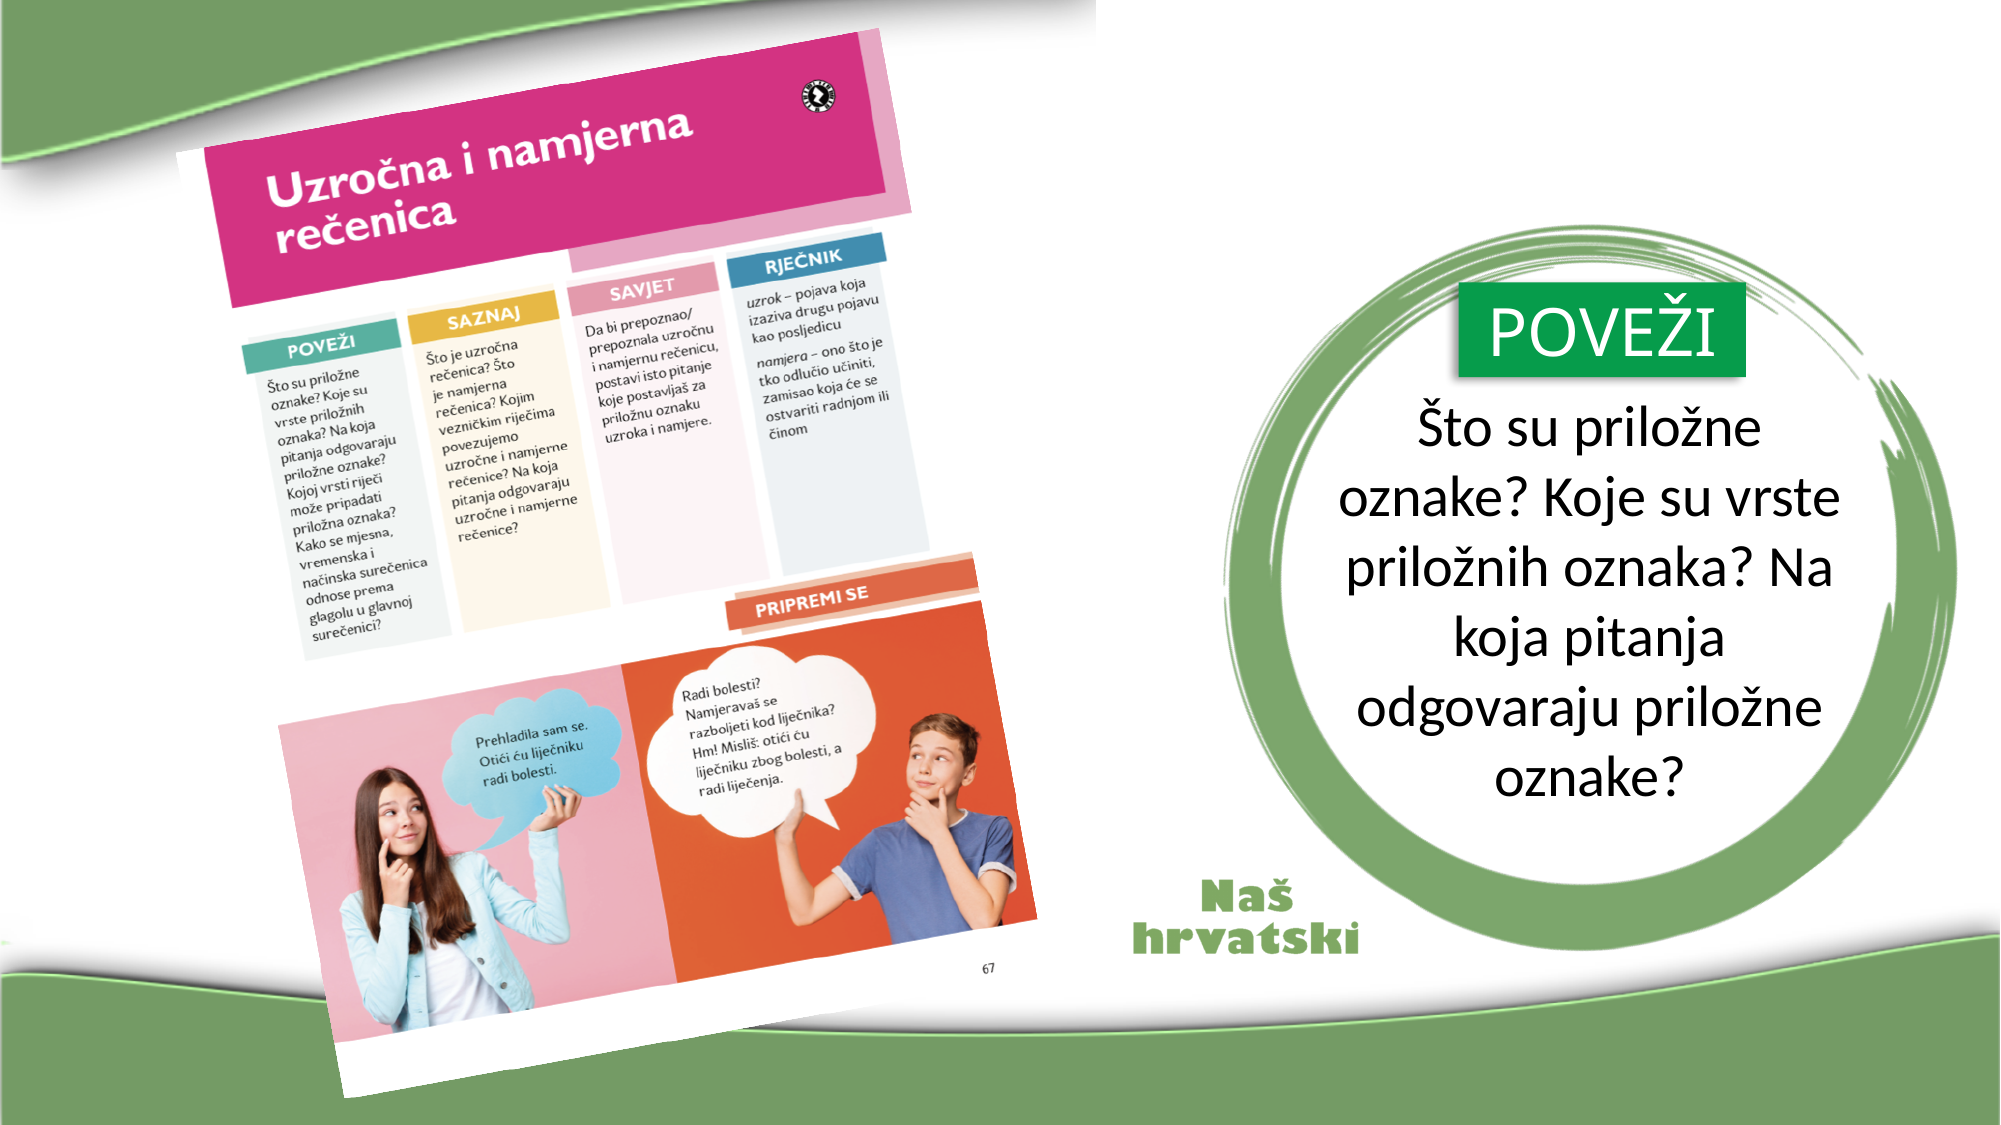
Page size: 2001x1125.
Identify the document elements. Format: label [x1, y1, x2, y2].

picture [176, 0, 1955, 1125]
